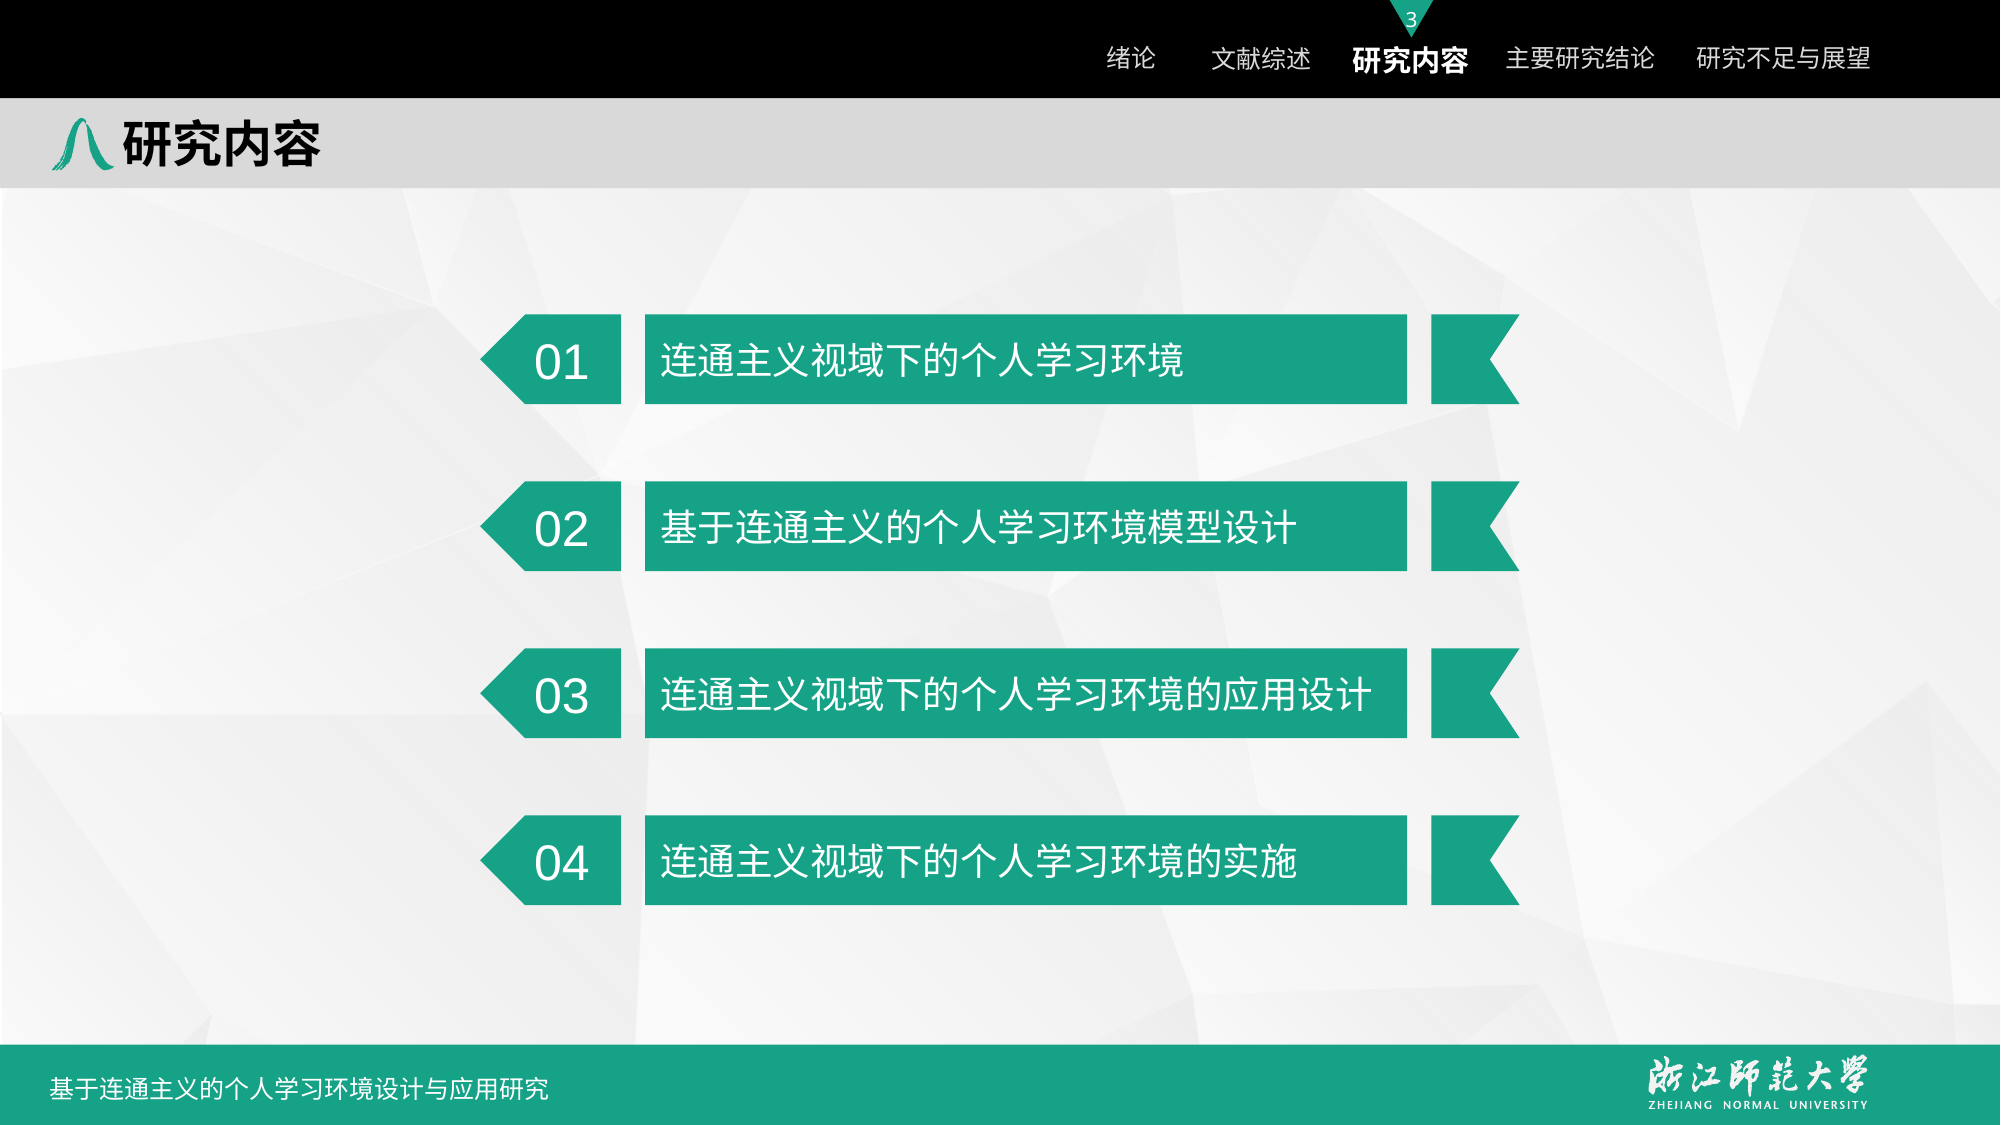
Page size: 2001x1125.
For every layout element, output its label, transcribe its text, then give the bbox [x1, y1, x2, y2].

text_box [480, 815, 1520, 906]
picture [0, 0, 2001, 1125]
list 研究内容 [107, 111, 746, 183]
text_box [480, 648, 1520, 739]
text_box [480, 314, 1520, 405]
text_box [480, 481, 1520, 572]
